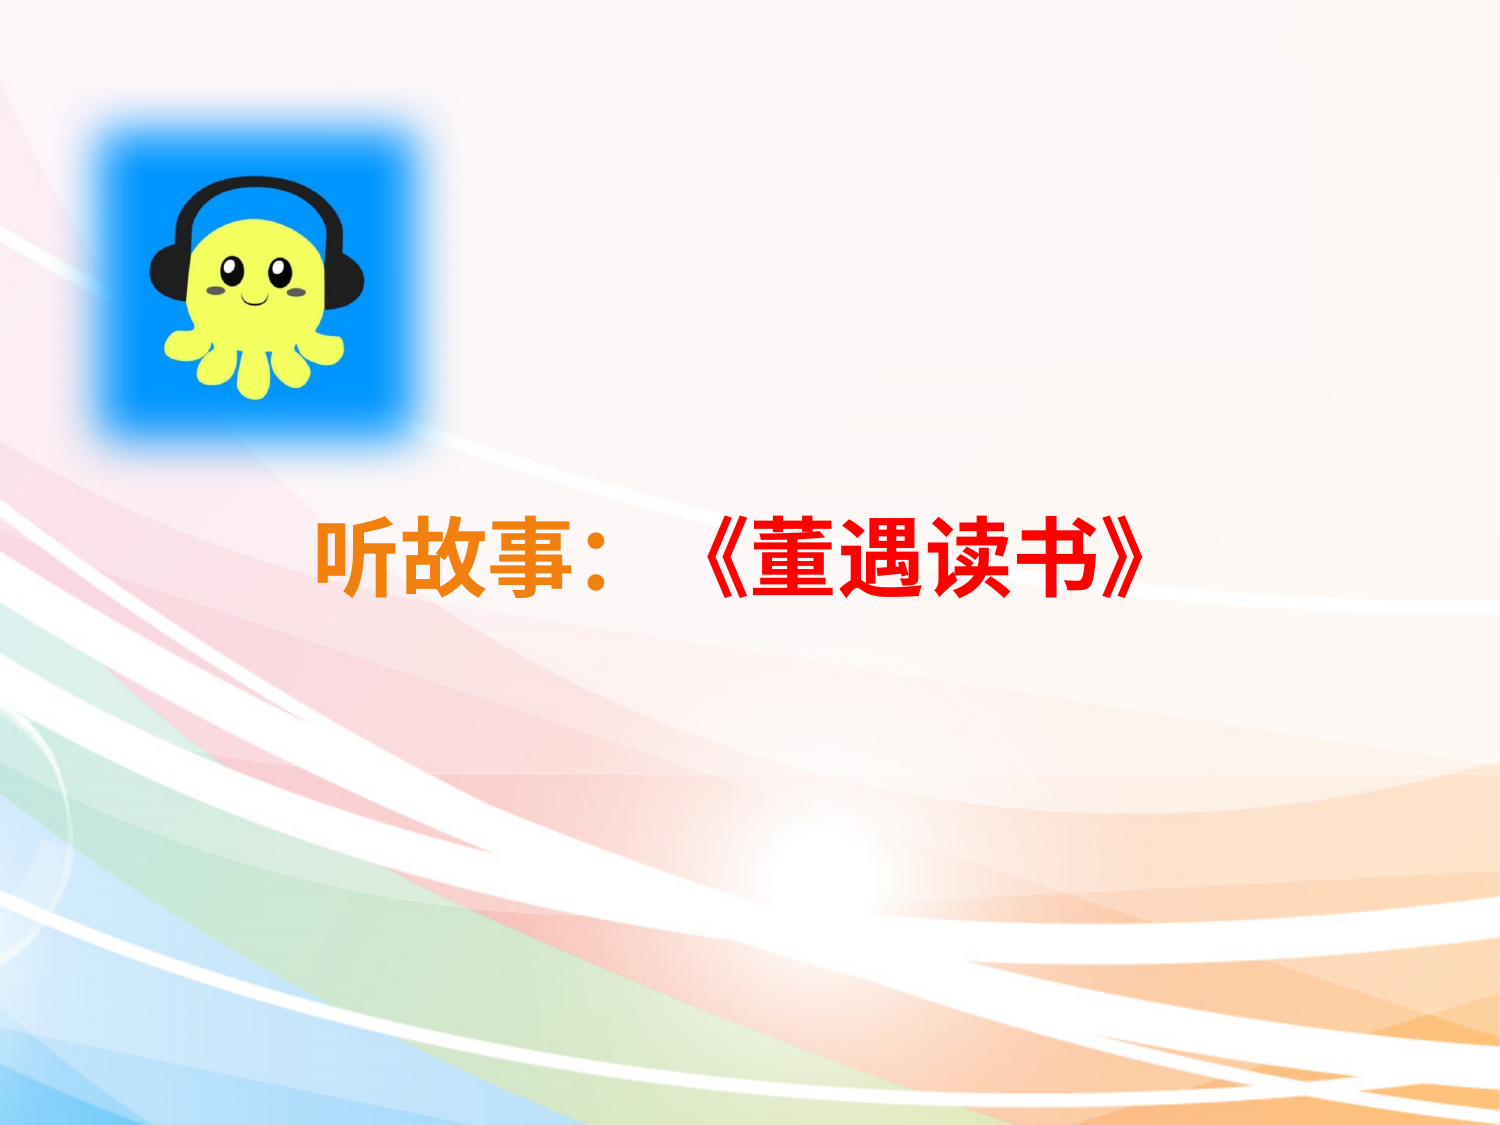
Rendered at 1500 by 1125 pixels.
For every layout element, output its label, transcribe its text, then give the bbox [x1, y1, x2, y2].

title 听故事：《董遇读书》 [186, 400, 1314, 617]
picture [0, 0, 1500, 1125]
